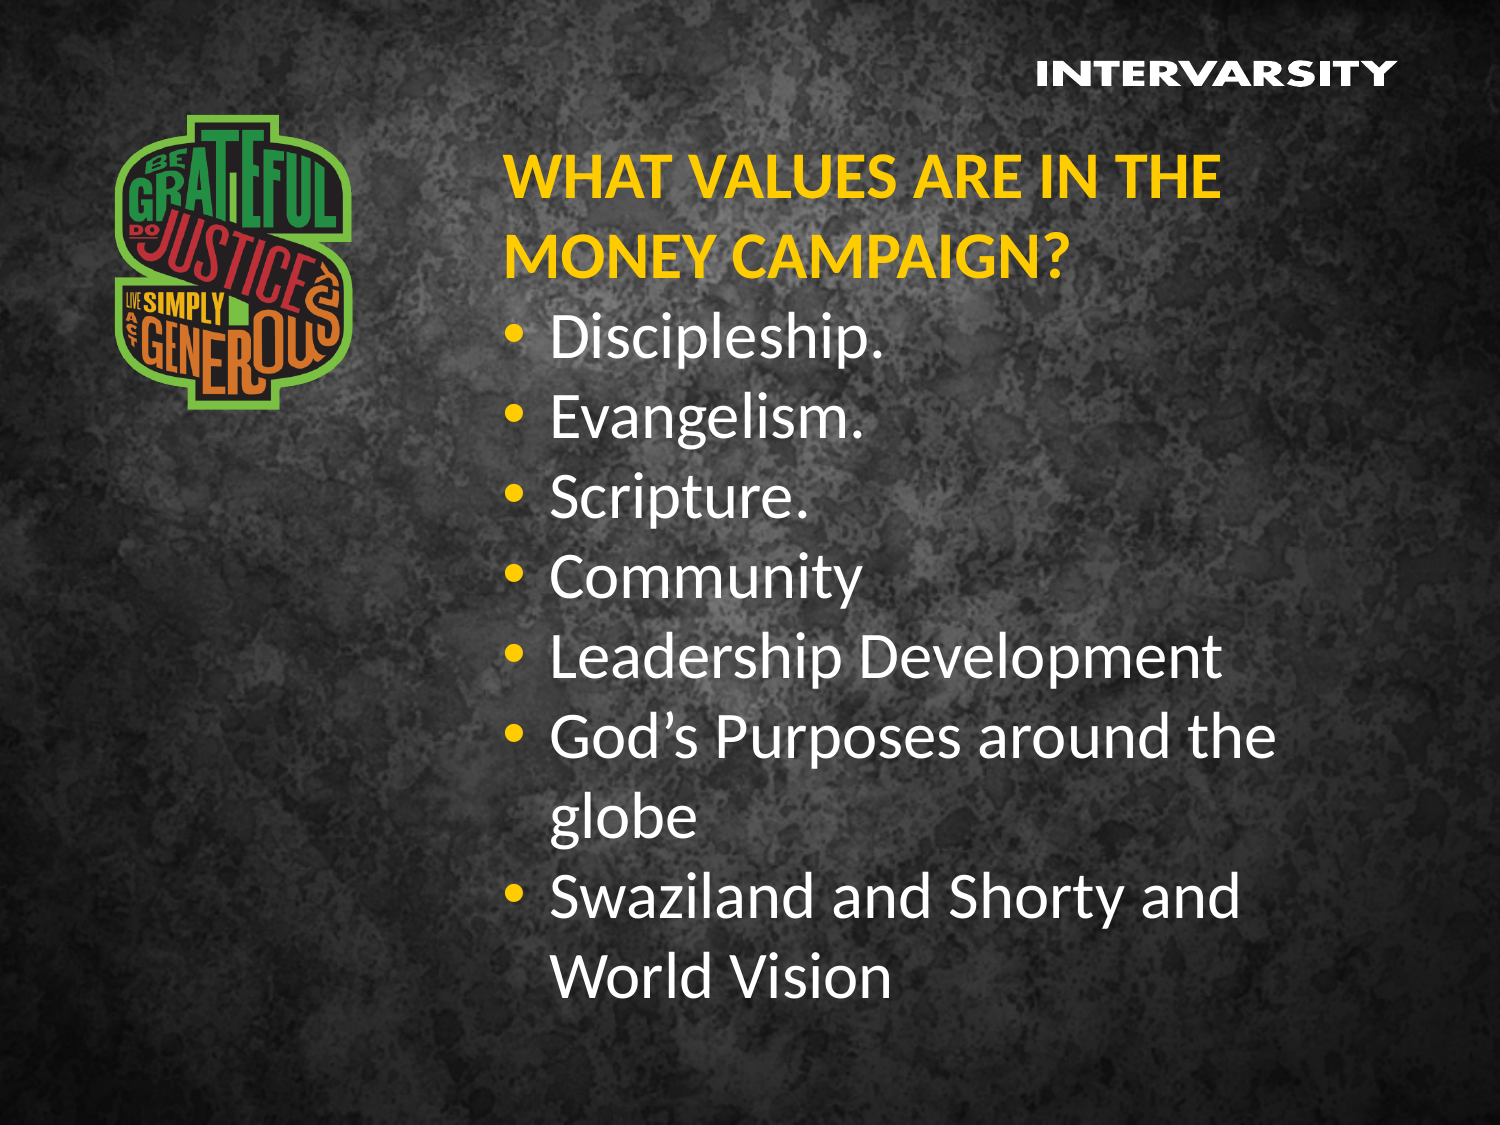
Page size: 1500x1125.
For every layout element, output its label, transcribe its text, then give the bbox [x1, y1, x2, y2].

text_box WHAT VALUES ARE IN THE MONEY CAMPAIGN? Discipleship. Evangelism. Scripture. Community Leadership Development God’s Purposes around the globe Swaziland and Shorty and World Vision [487, 124, 1350, 1110]
picture [0, 0, 1500, 1125]
